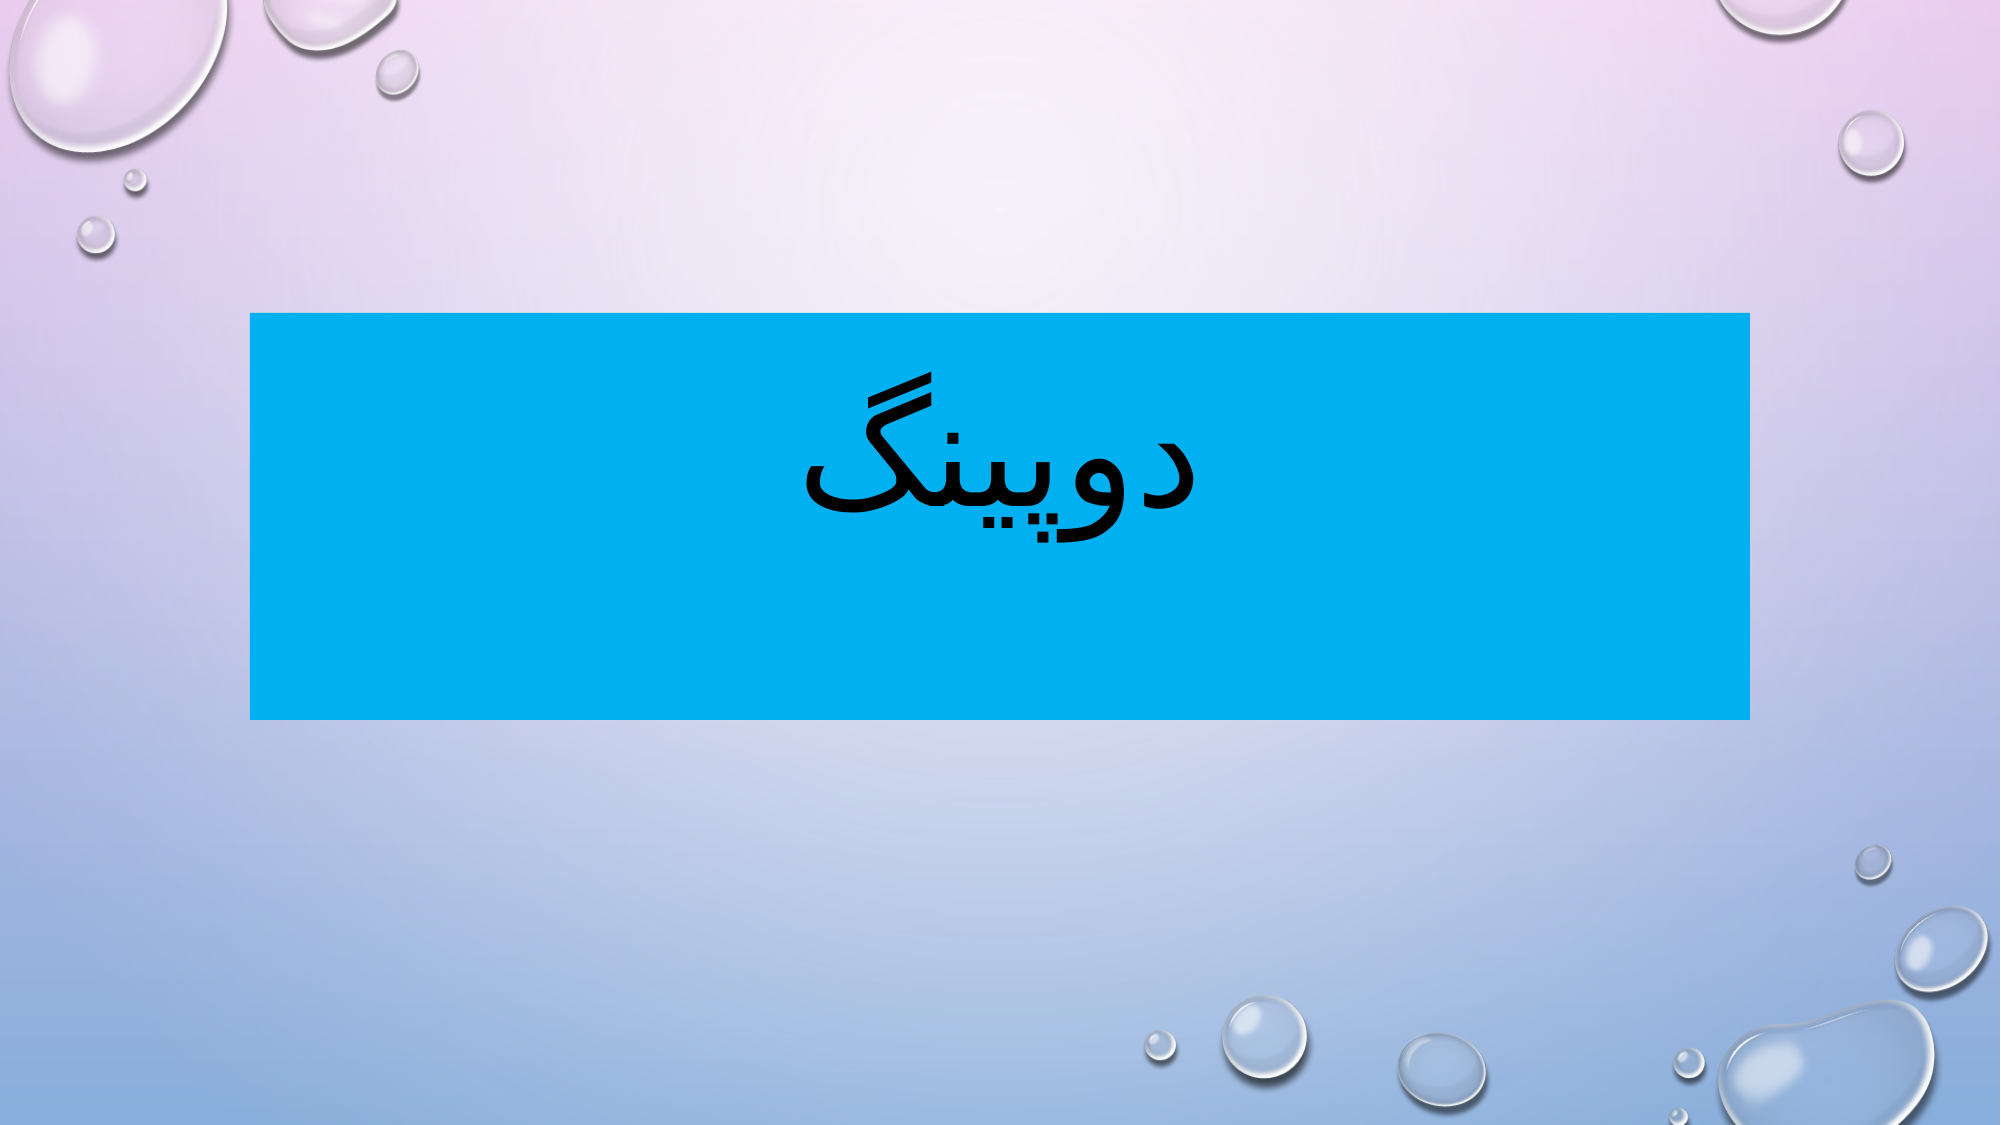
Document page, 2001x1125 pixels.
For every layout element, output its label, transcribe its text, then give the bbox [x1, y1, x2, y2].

picture [0, 0, 2000, 1125]
list دوپینگ [249, 312, 1750, 720]
